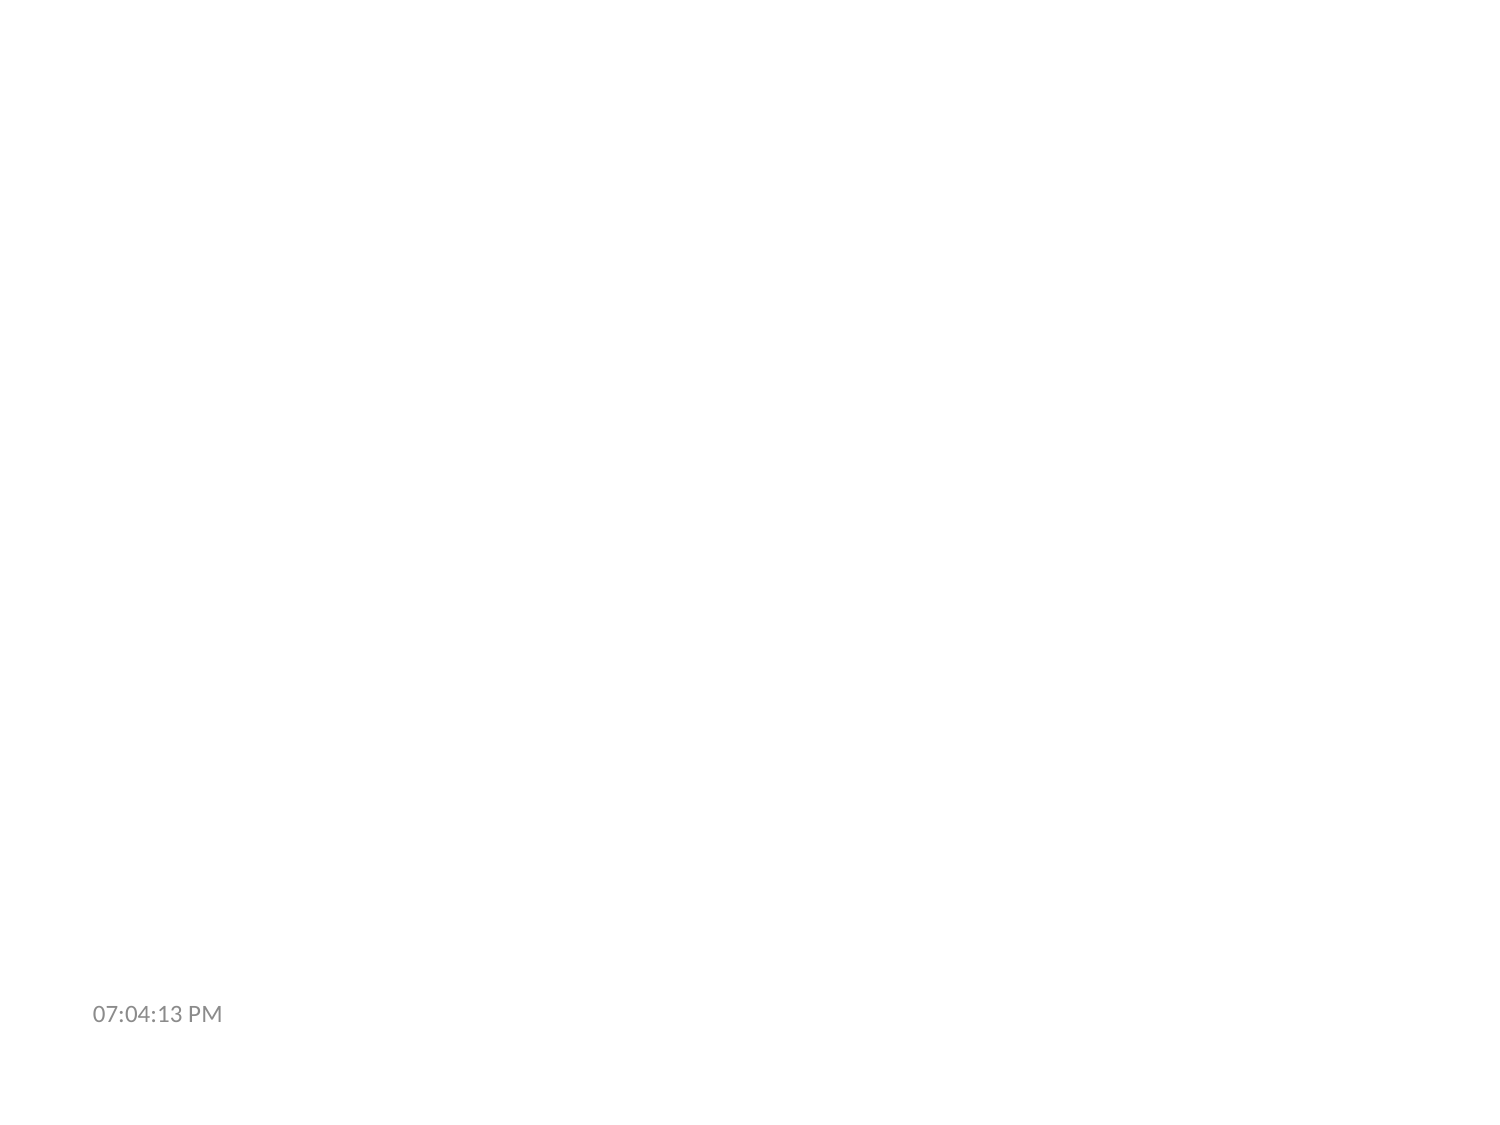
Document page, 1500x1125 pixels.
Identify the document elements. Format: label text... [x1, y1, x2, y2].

text_box 3:35:09 PM [77, 982, 428, 1043]
